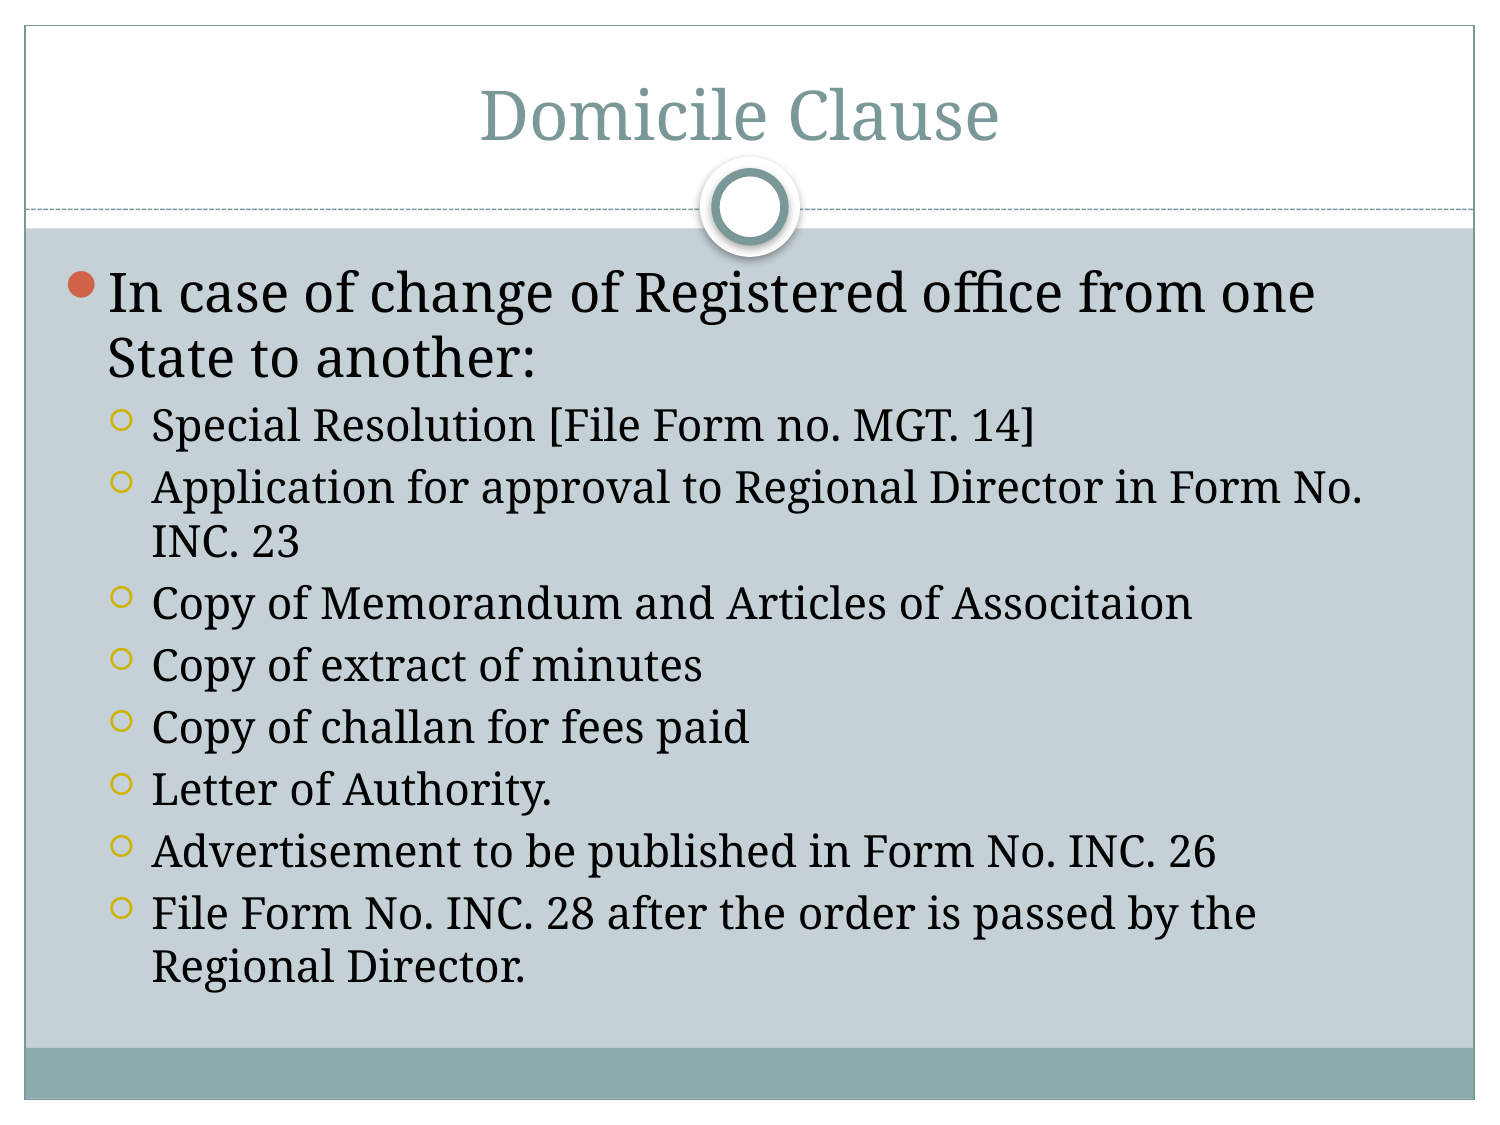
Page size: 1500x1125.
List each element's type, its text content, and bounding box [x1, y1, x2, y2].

list In case of change of Registered office from one State to another: Special Resolution [File Form no. MGT. 14] Application for approval to Regional Director in Form No. INC. 23 Copy of Memorandum and Articles of Associtaion Copy of extract of minutes Copy of challan for fees paid Letter of Authority. Advertisement to be published in Form No. INC. 26 File Form No. INC. 28 after the order is passed by the Regional Director. [49, 250, 1445, 1001]
title Domicile Clause [49, 37, 1450, 162]
